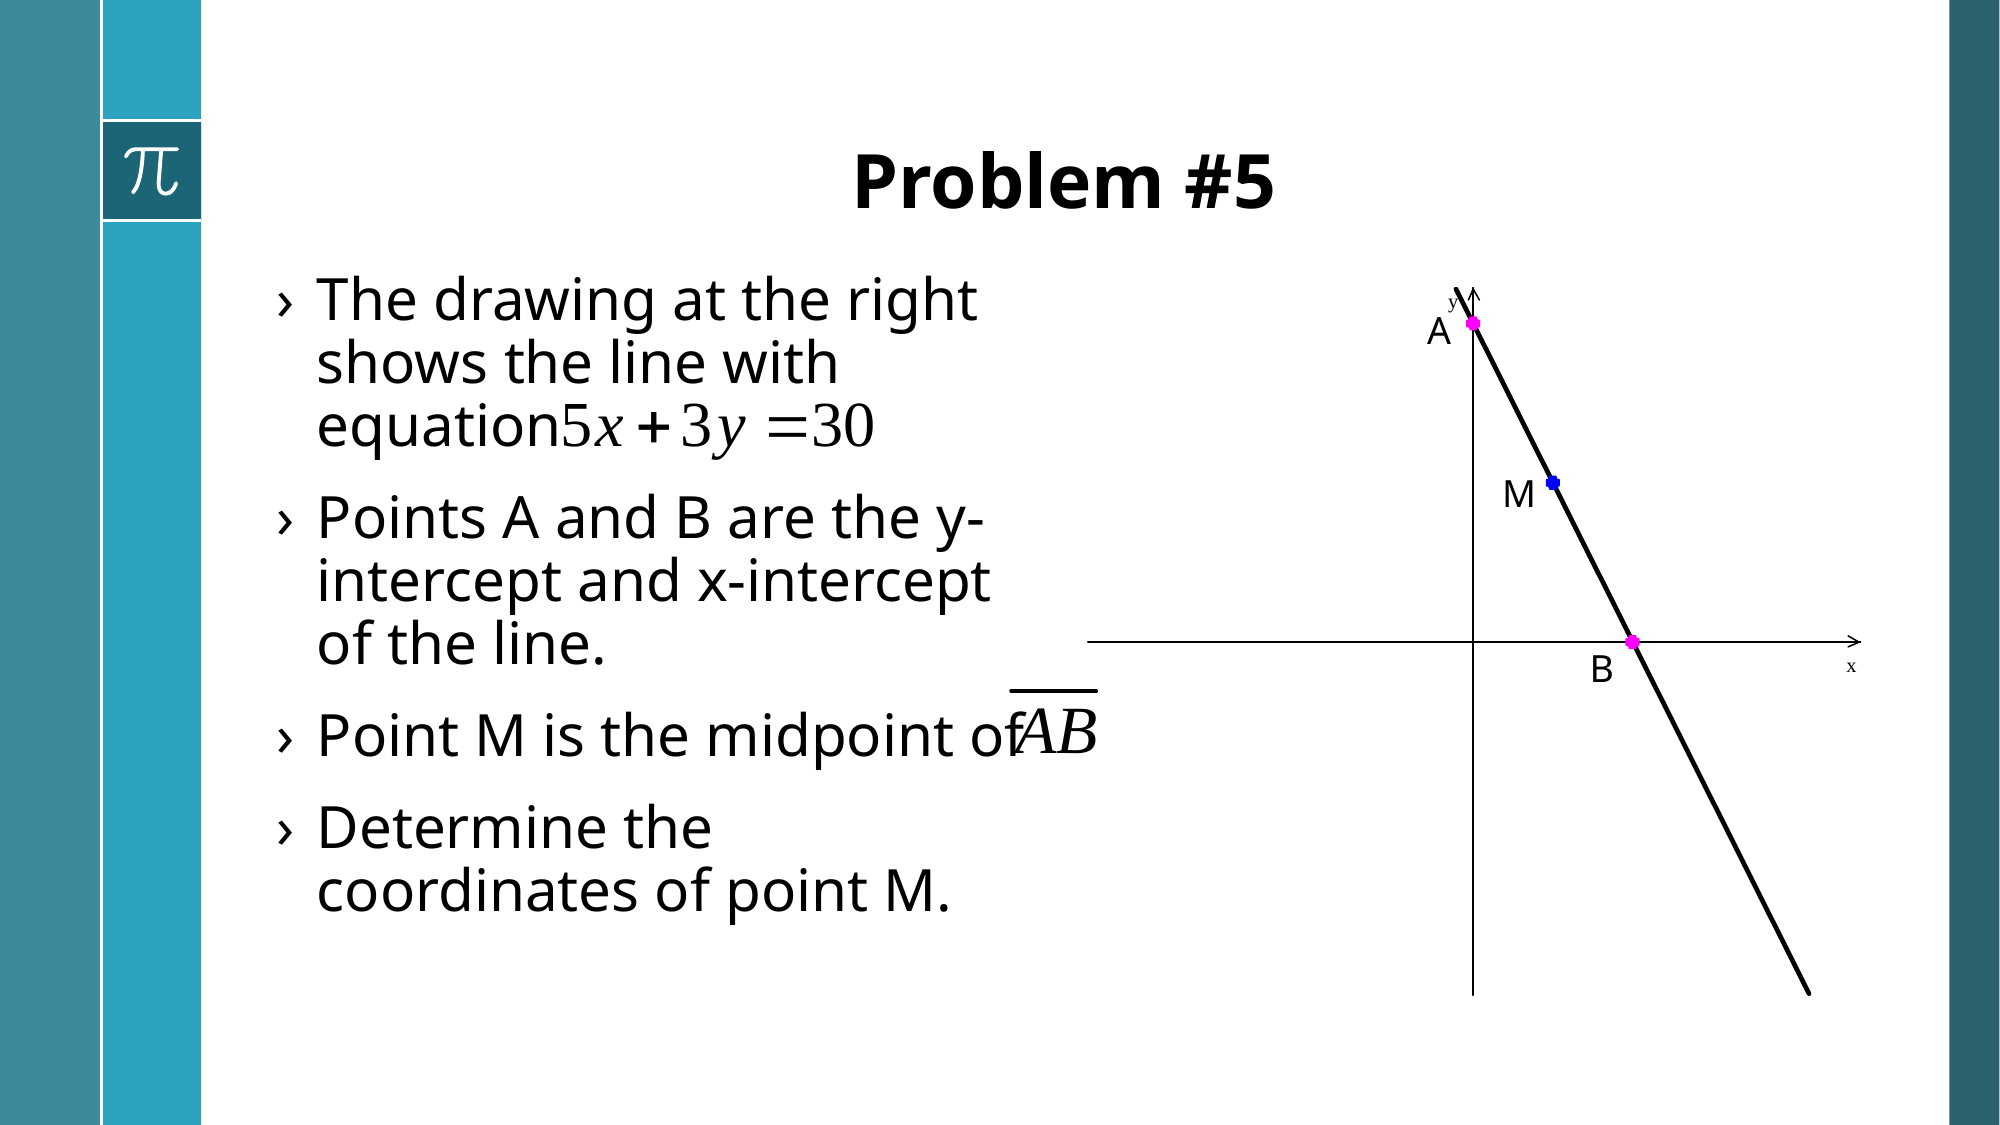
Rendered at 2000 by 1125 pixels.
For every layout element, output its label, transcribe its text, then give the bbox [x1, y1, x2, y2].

title Problem #5 [261, 29, 1867, 233]
picture [1087, 287, 1863, 997]
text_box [999, 674, 1113, 765]
list The drawing at the right shows the line with equation Points A and B are the y-intercept and x-intercept of the line. Point M is the midpoint of Determine the coordinates of point M. [261, 262, 1050, 1013]
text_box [552, 387, 885, 474]
